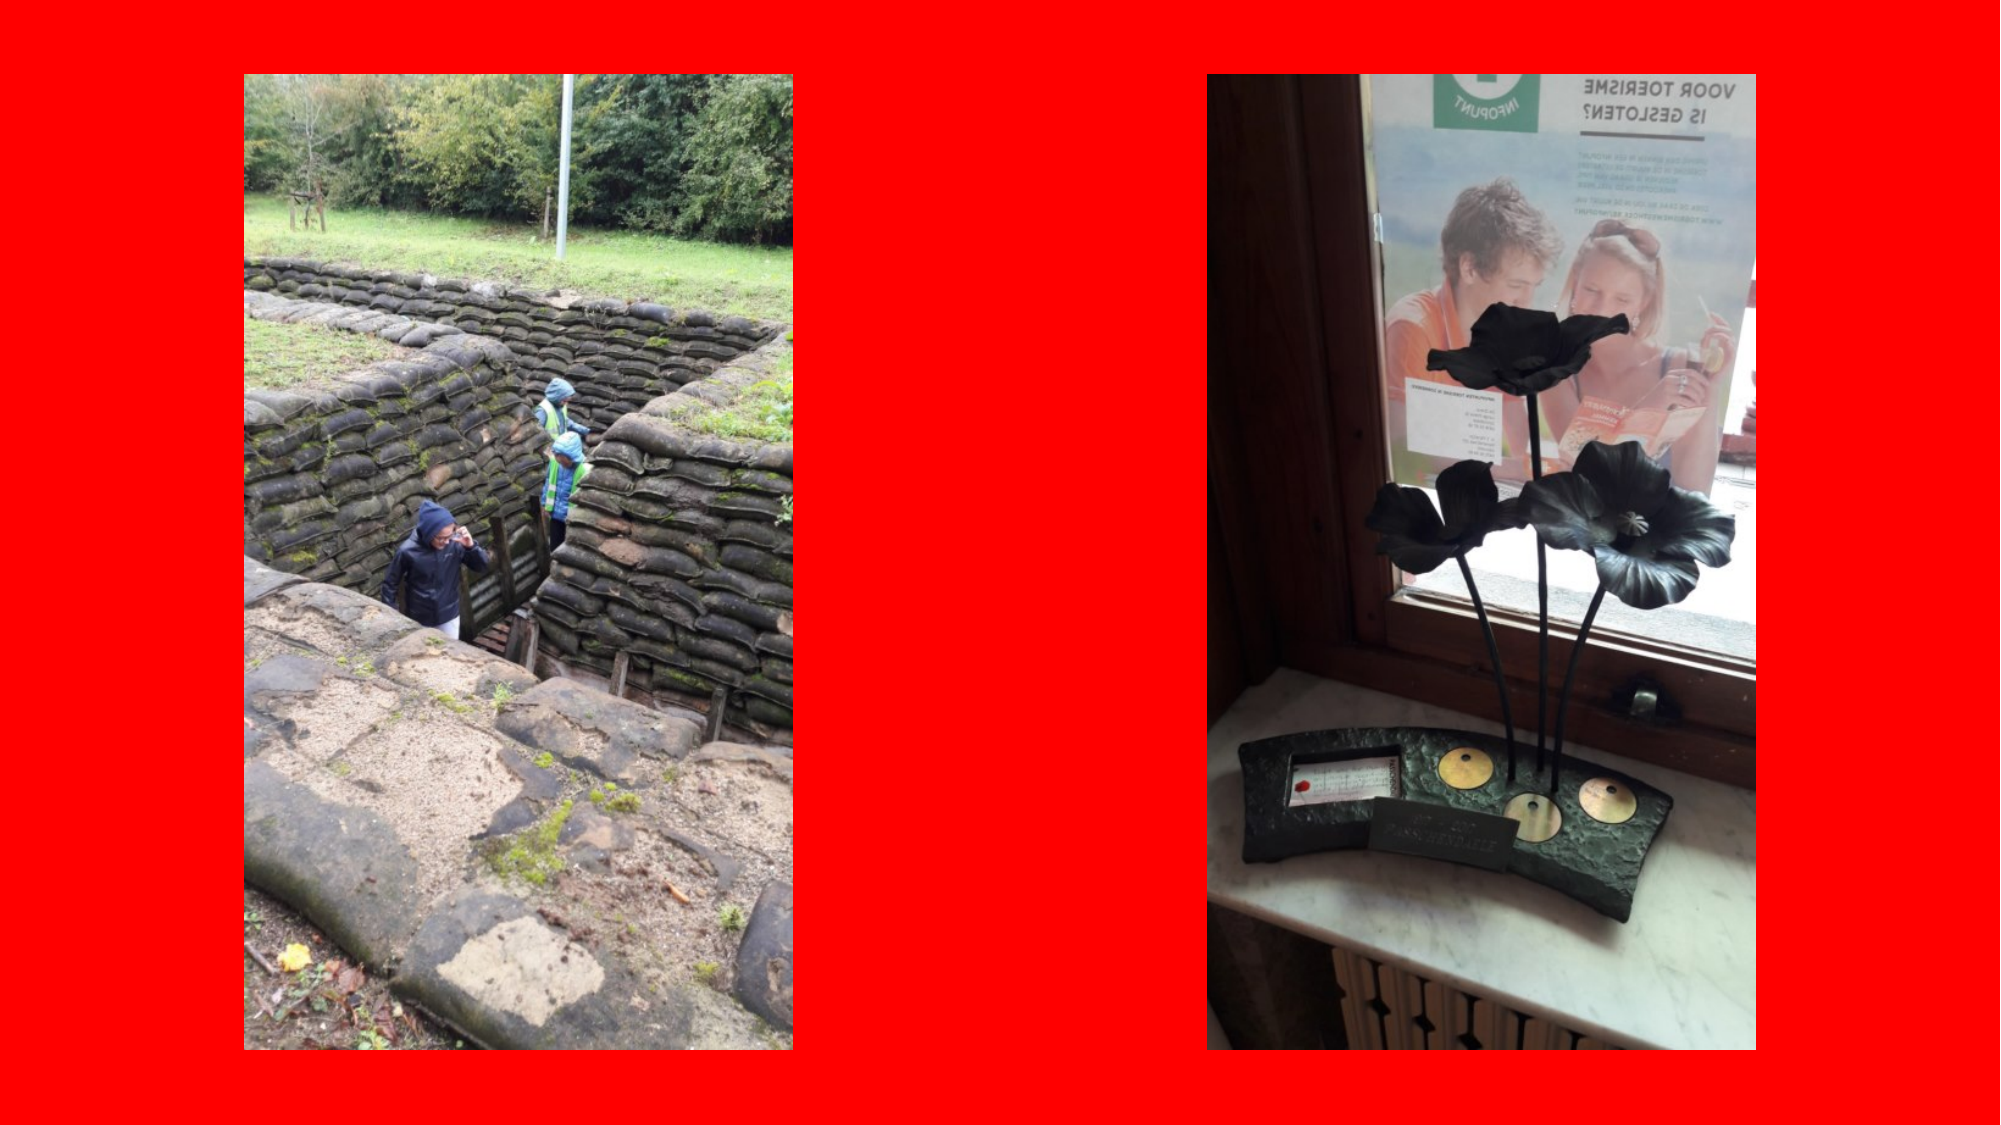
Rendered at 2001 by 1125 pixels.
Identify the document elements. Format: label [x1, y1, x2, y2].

picture [244, 74, 793, 1050]
picture [1206, 74, 1756, 1050]
